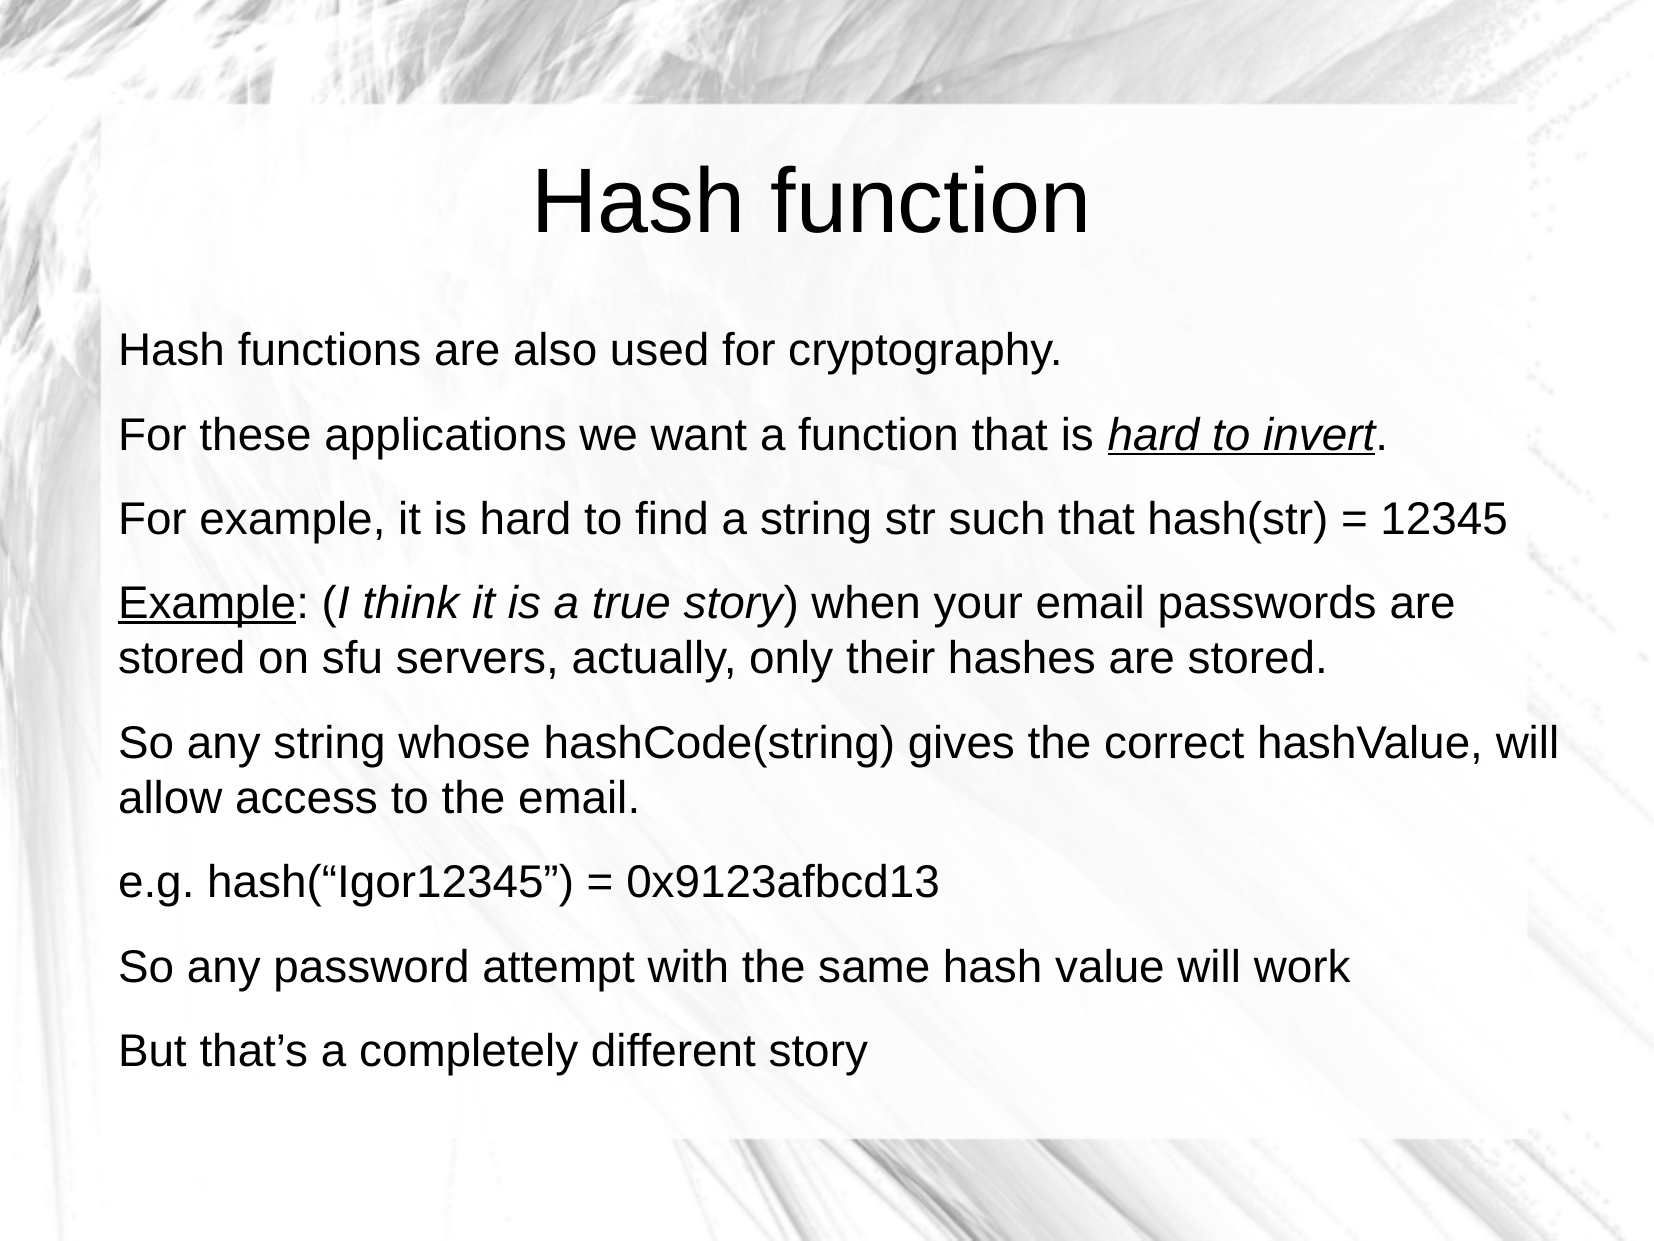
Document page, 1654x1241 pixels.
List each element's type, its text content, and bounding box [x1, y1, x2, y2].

title Hash function [118, 112, 1506, 281]
list Hash functions are also used for cryptography. For these applications we want a function that is hard to invert. For example, it is hard to find a string str such that hash(str) = 12345 Example: (I think it is a true story) when your email passwords are stored on sfu servers, actually, only their hashes are stored. So any string whose hashCode(string) gives the correct hashValue, will allow access to the email. e.g. hash(“Igor12345”) = 0x9123afbcd13 So any password attempt with the same hash value will work But that’s a completely different story [118, 319, 1571, 1102]
picture [0, 0, 1654, 1241]
